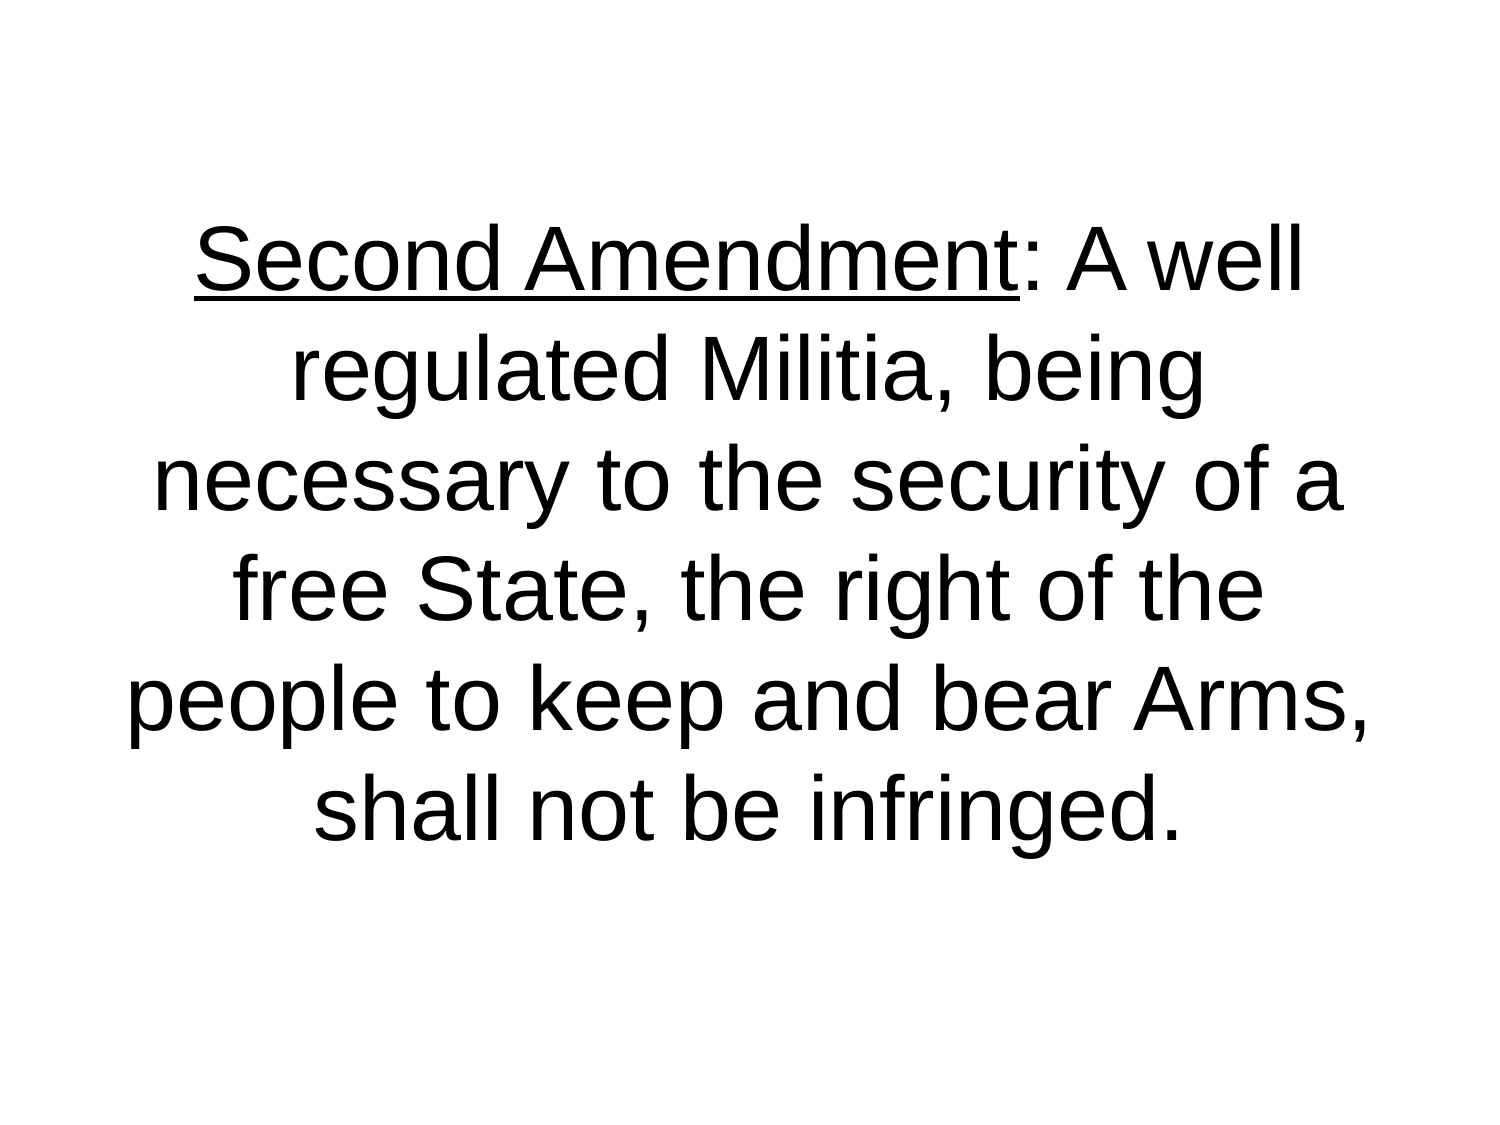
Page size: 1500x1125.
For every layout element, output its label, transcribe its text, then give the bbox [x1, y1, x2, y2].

title Second Amendment: A well regulated Militia, being necessary to the security of a free State, the right of the people to keep and bear Arms, shall not be infringed. [74, 44, 1426, 1013]
